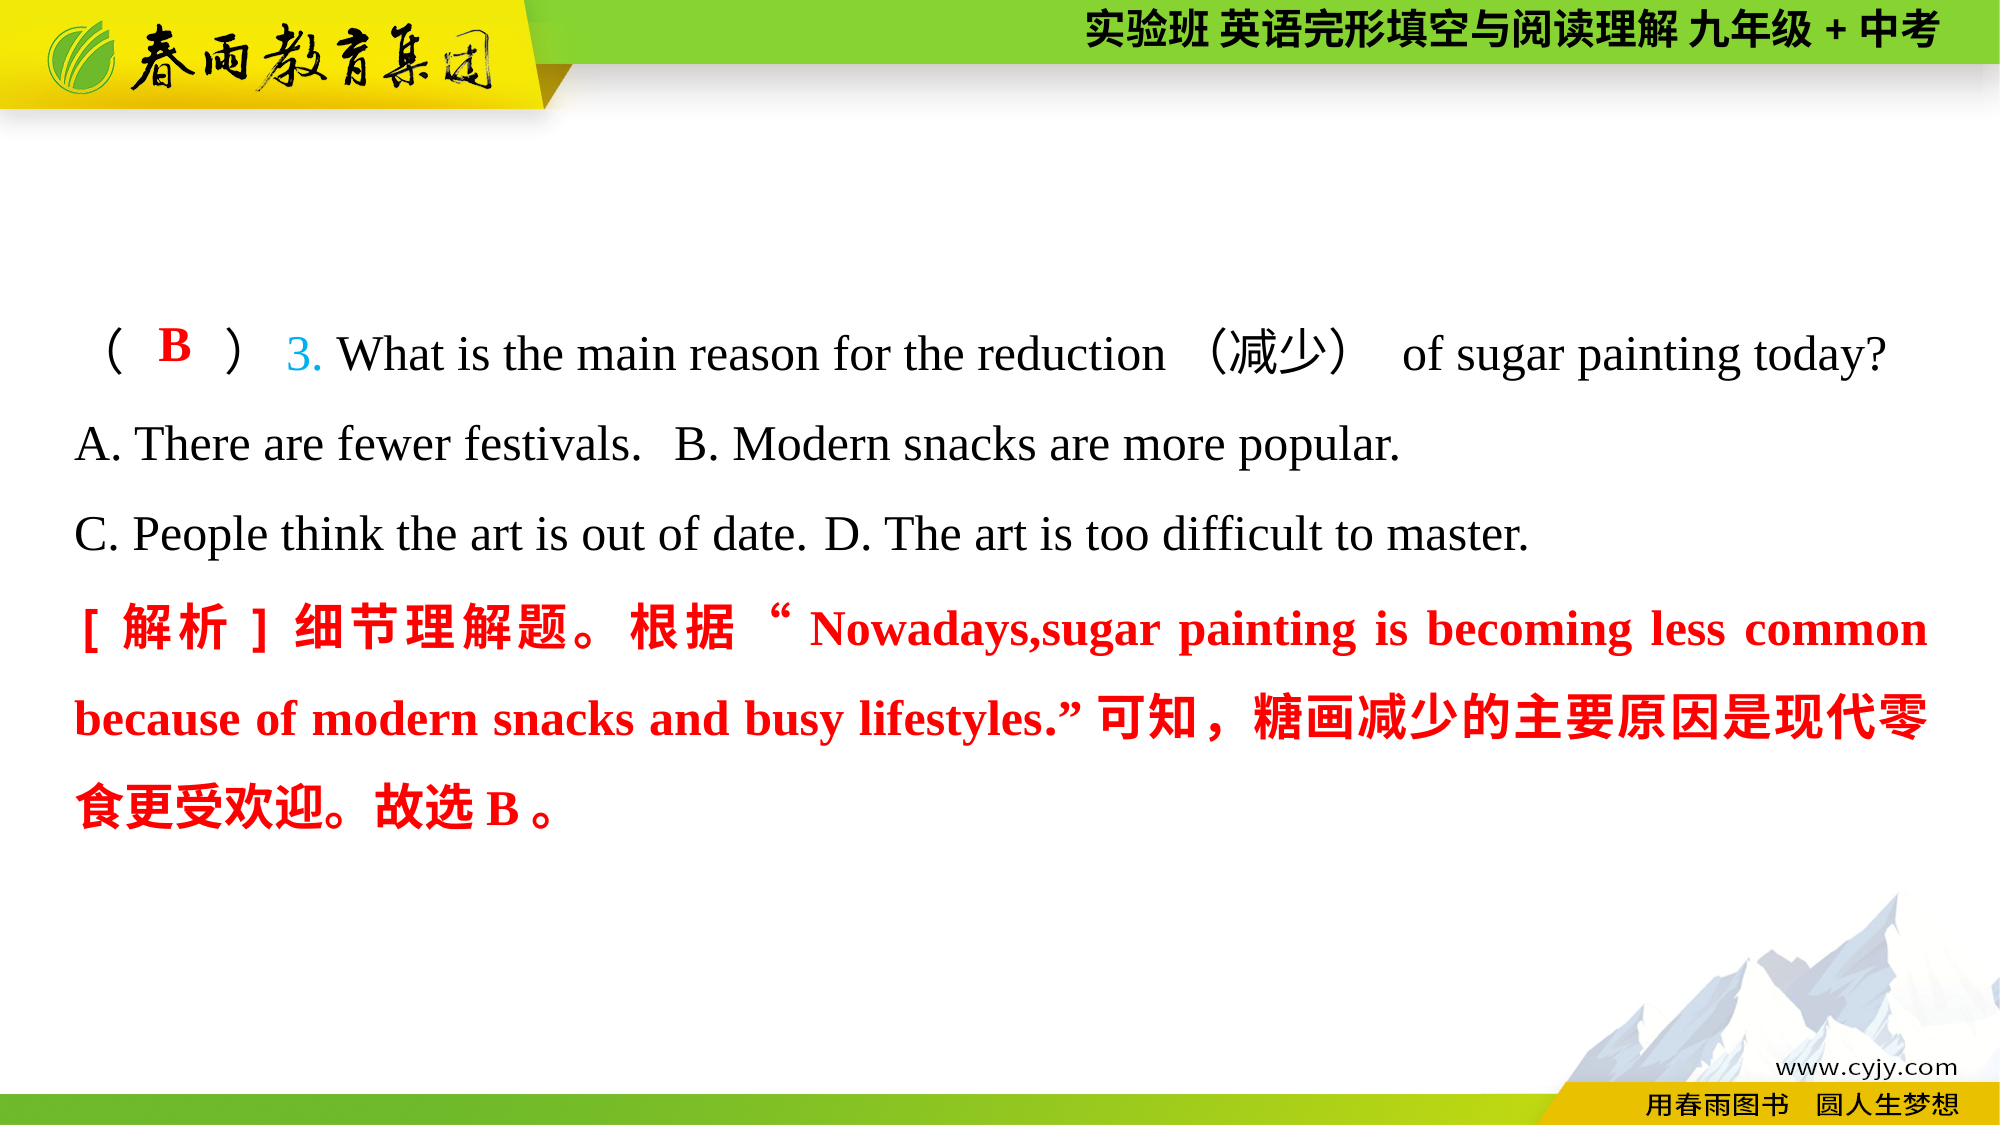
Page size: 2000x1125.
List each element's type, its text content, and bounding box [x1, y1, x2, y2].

picture [0, 0, 2000, 1125]
list （ ）3. What is the main reason for the reduction（减少） of sugar painting today? A. There are fewer festivals. B. Modern snacks are more popular. C. People think the art is out of date. D. The art is too difficult to master. [59, 283, 1944, 571]
text_box [解析]细节理解题。根据“Nowadays,sugar painting is becoming less common because of modern snacks and busy lifestyles.”可知，糖画减少的主要原因是现代零食更受欢迎。故选B。 [59, 571, 1944, 843]
text_box B [143, 303, 207, 379]
